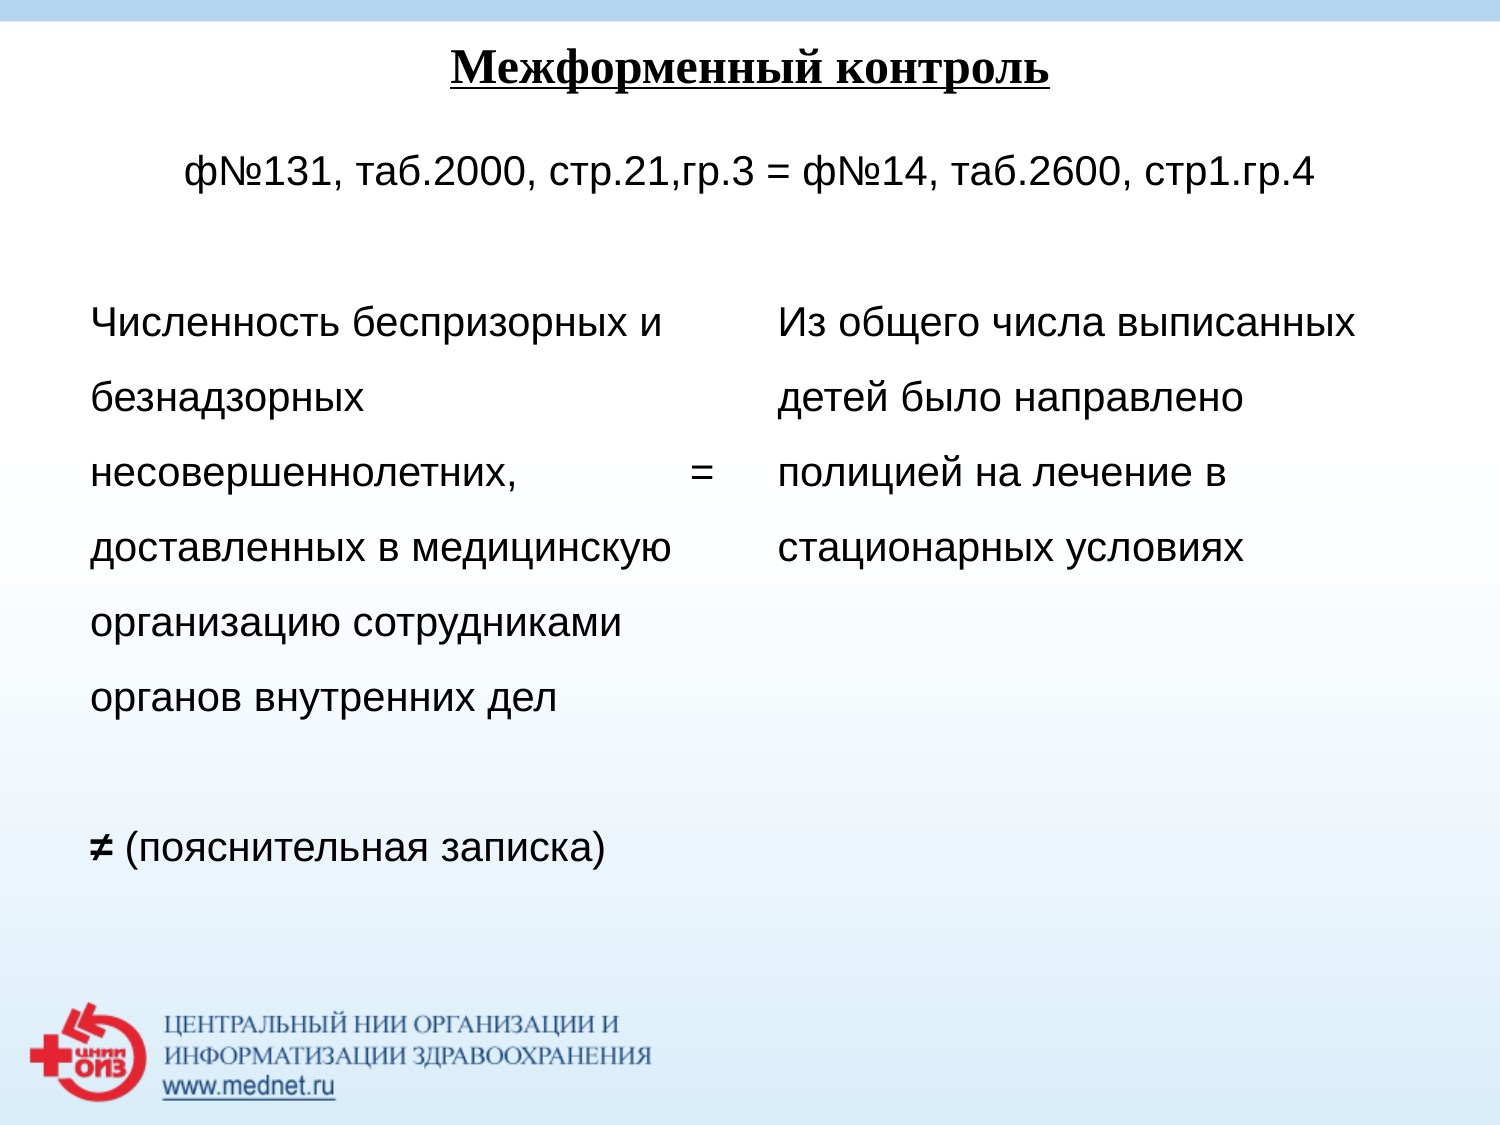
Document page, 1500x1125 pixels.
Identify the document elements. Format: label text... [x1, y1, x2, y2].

picture [0, 0, 1500, 1125]
list Из общего числа выписанных детей было направлено полицией на лечение в стационарных условиях [762, 262, 1425, 1005]
title Межформенный контроль ф№131, таб.2000, стр.21,гр.3 = ф№14, таб.2600, стр1.гр.4 [75, 45, 1425, 233]
list Численность беспризорных и безнадзорных несовершеннолетних, = доставленных в медицинскую организацию сотрудниками органов внутренних дел ≠ (пояснительная записка) [75, 262, 738, 1005]
